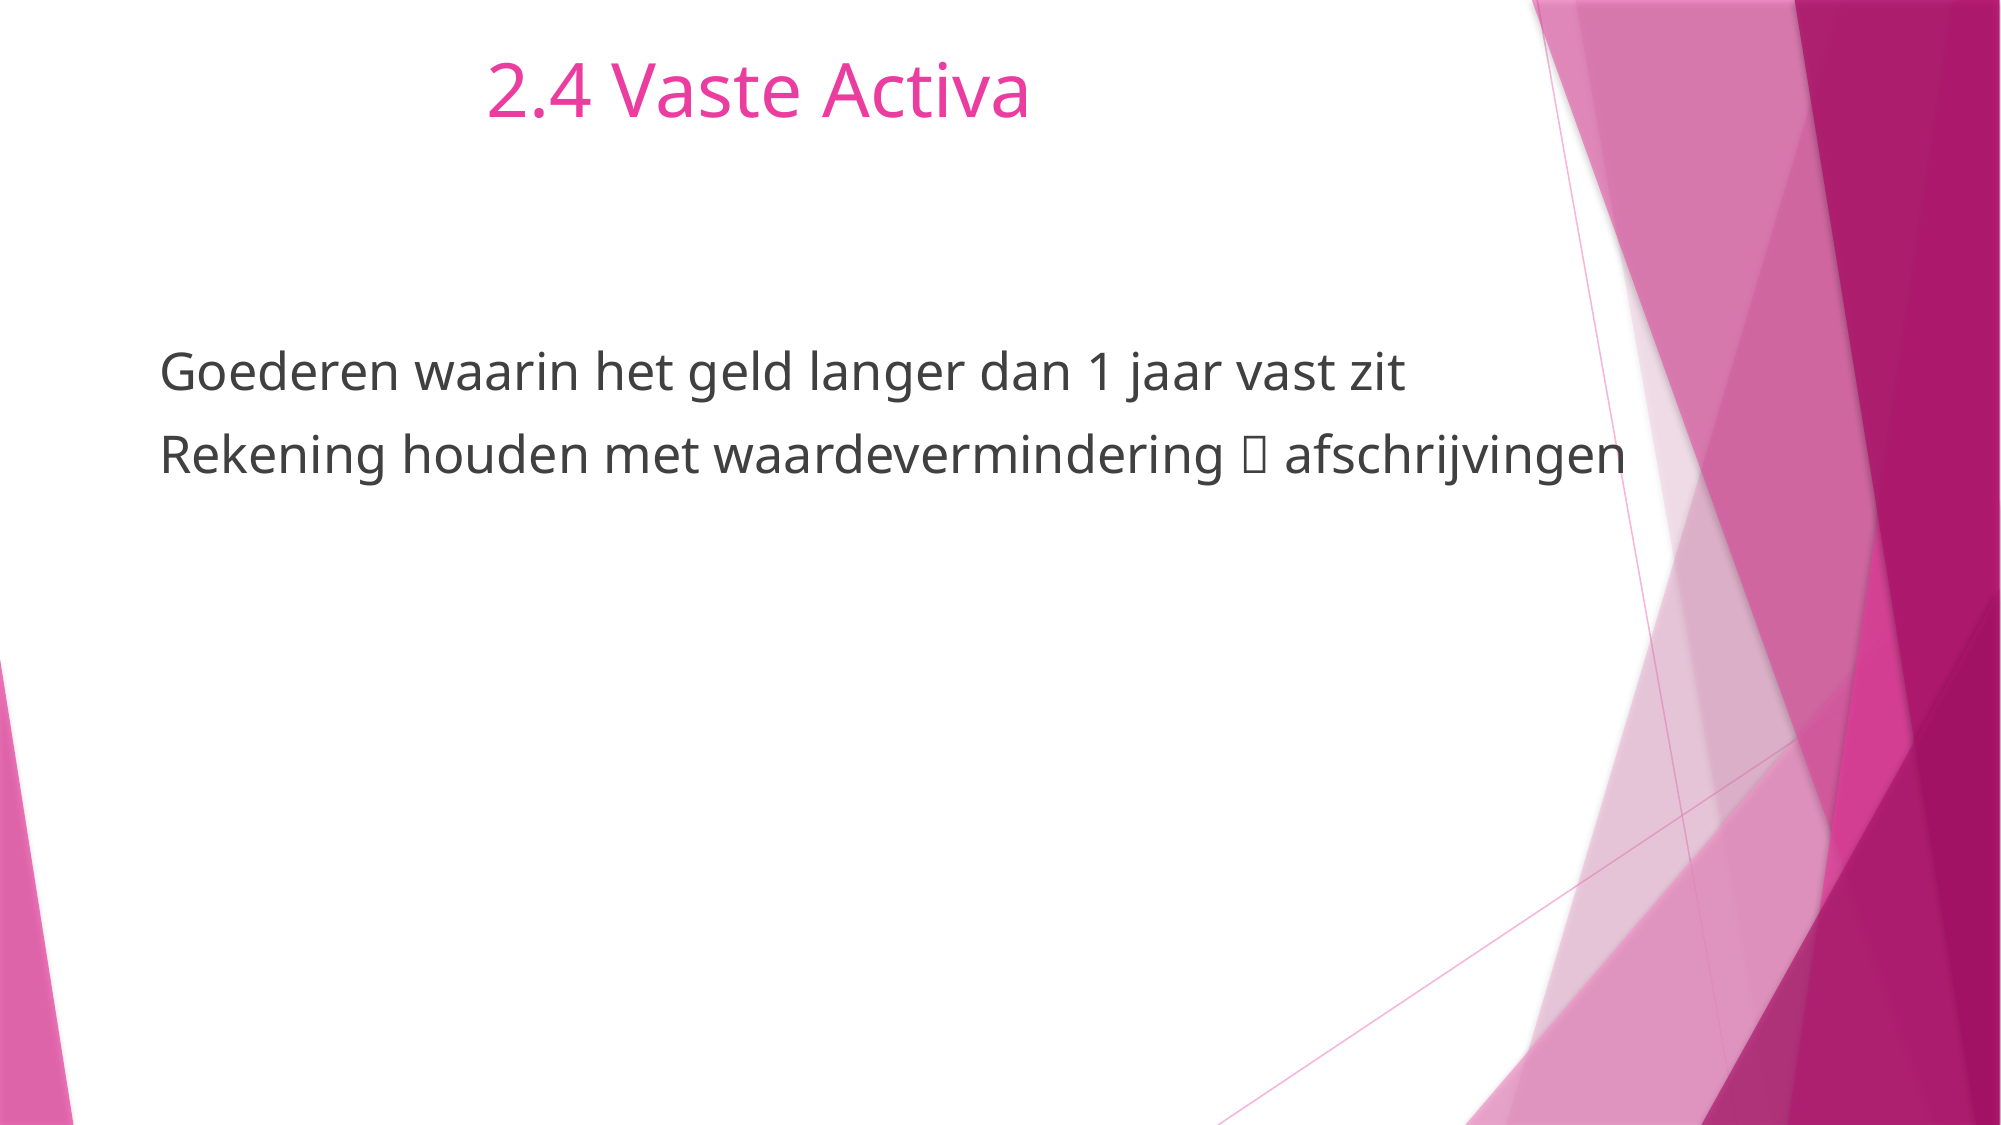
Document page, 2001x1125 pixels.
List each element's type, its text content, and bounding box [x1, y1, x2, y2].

list Goederen waarin het geld langer dan 1 jaar vast zit Rekening houden met waardevermindering  afschrijvingen [144, 331, 1750, 1006]
title 2.4 Vaste Activa [471, 35, 1750, 275]
